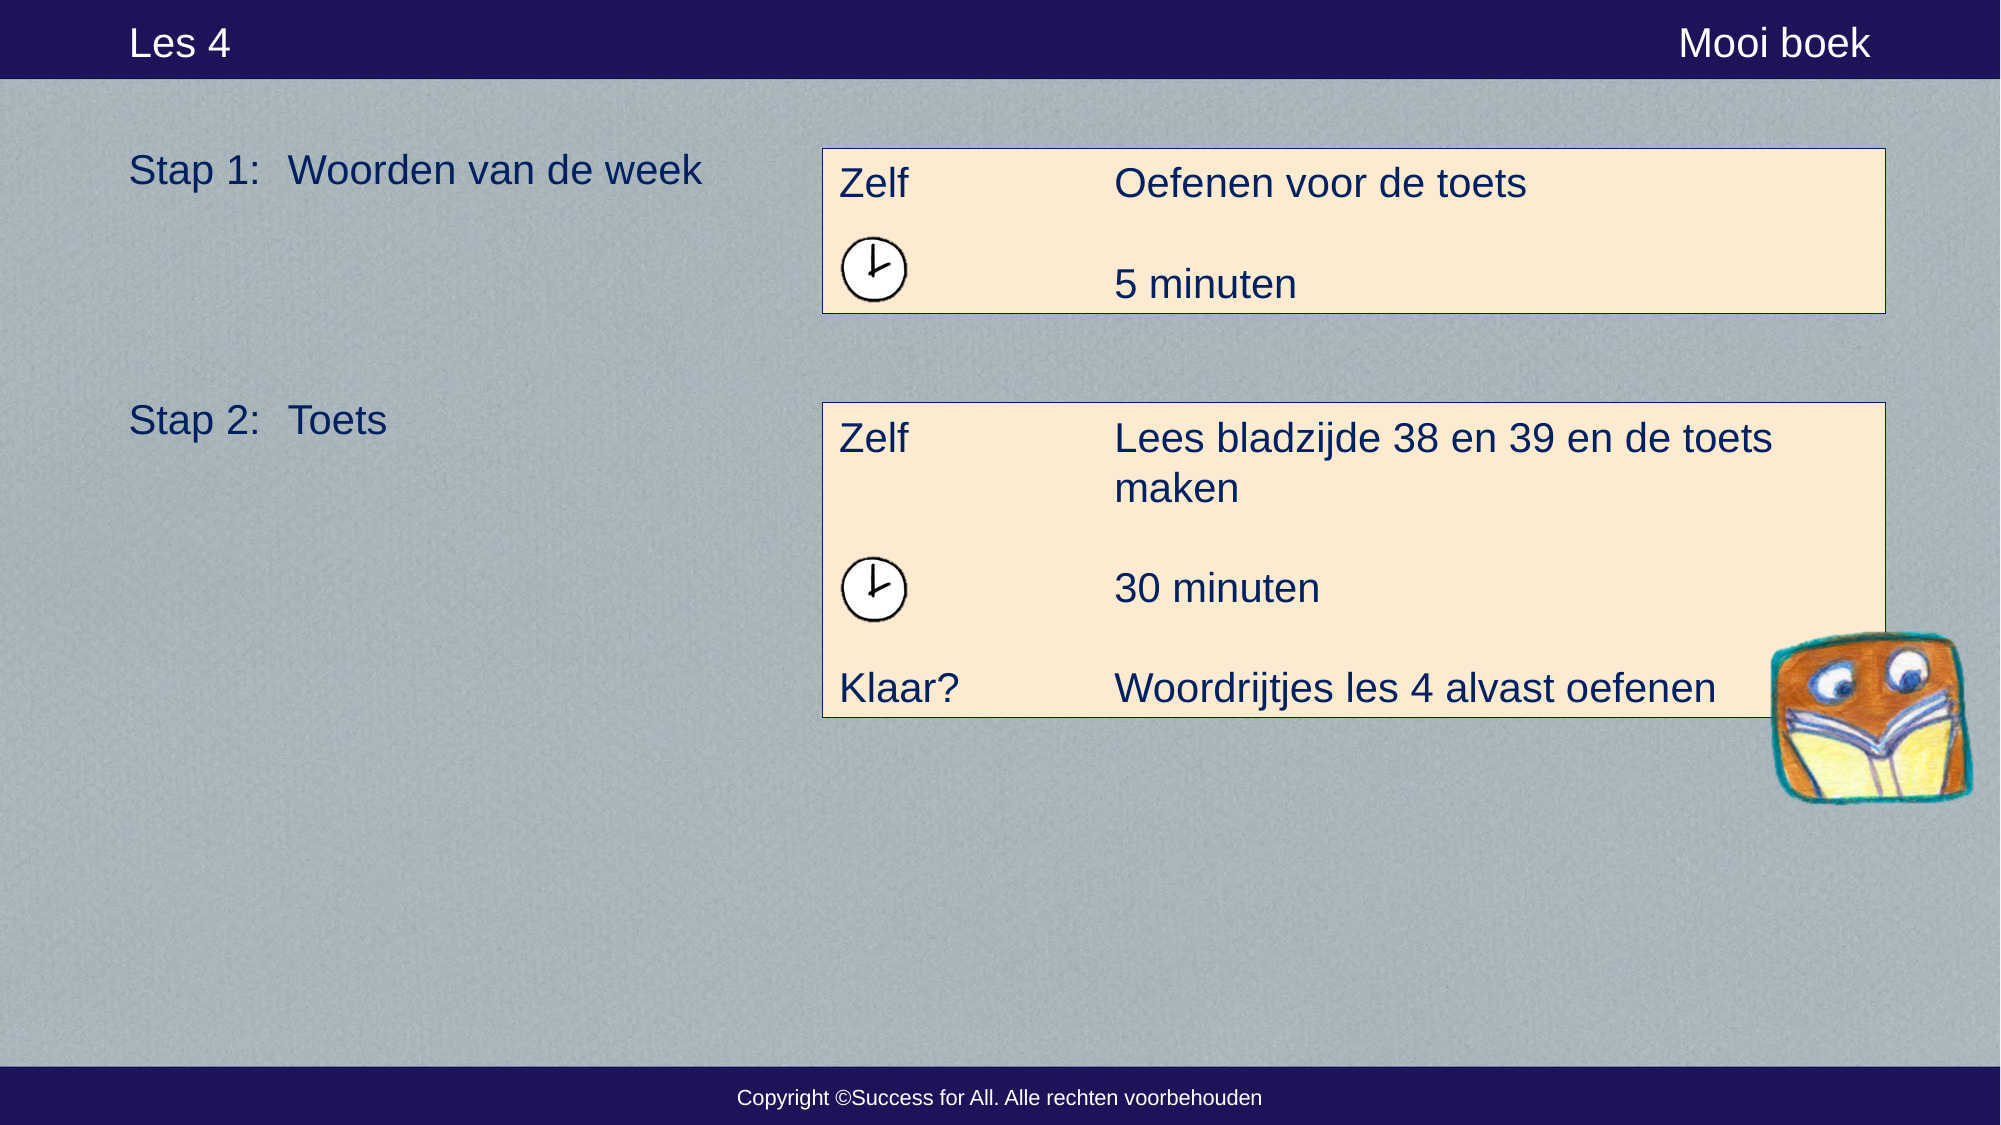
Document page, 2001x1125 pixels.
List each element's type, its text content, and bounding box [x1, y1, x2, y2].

text_box Copyright ©Success for All. Alle rechten voorbehouden [0, 1076, 2000, 1125]
picture [0, 0, 2001, 1125]
text_box Mooi boek [999, 8, 1886, 73]
text_box Les 4 [114, 8, 354, 73]
text_box Stap 1: Woorden van de week Stap 2: Toets [114, 135, 907, 750]
text_box Zelf Oefenen voor de toets 5 minuten [822, 148, 1886, 314]
text_box Zelf Lees bladzijde 38 en 39 en de toets maken 30 minuten Klaar? Woordrijtjes les 4 alvast oefenen [822, 402, 1886, 718]
